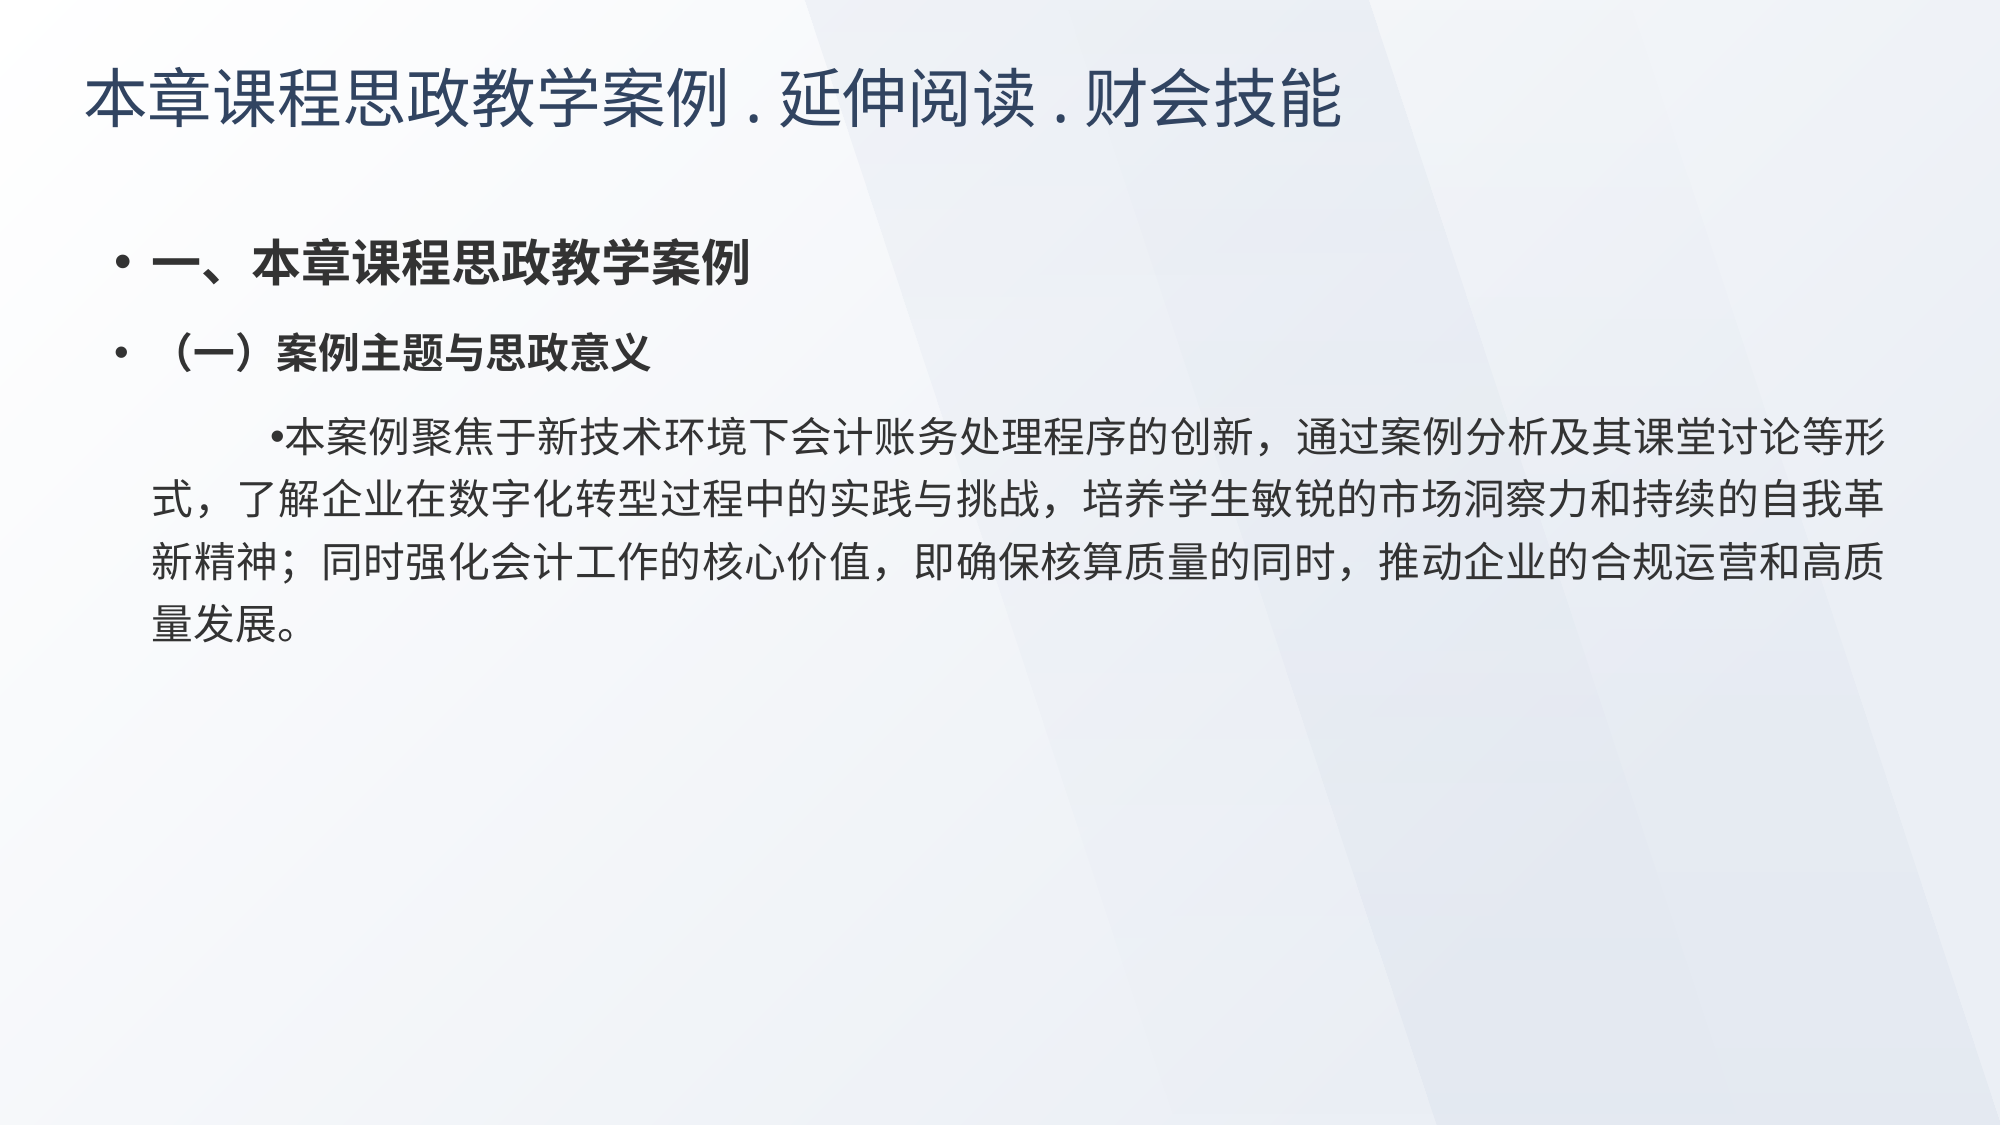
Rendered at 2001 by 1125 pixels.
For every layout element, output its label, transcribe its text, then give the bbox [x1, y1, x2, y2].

title 本章课程思政教学案例.延伸阅读.财会技能 [83, 53, 1361, 136]
list 一、本章课程思政教学案例 （一）案例主题与思政意义 本案例聚焦于新技术环境下会计账务处理程序的创新，通过案例分析及其课堂讨论等形式，了解企业在数字化转型过程中的实践与挑战，培养学生敏锐的市场洞察力和持续的自我革新精神；同时强化会计工作的核心价值，即确保核算质量的同时，推动企业的合规运营和高质量发展。 [114, 213, 1886, 1013]
